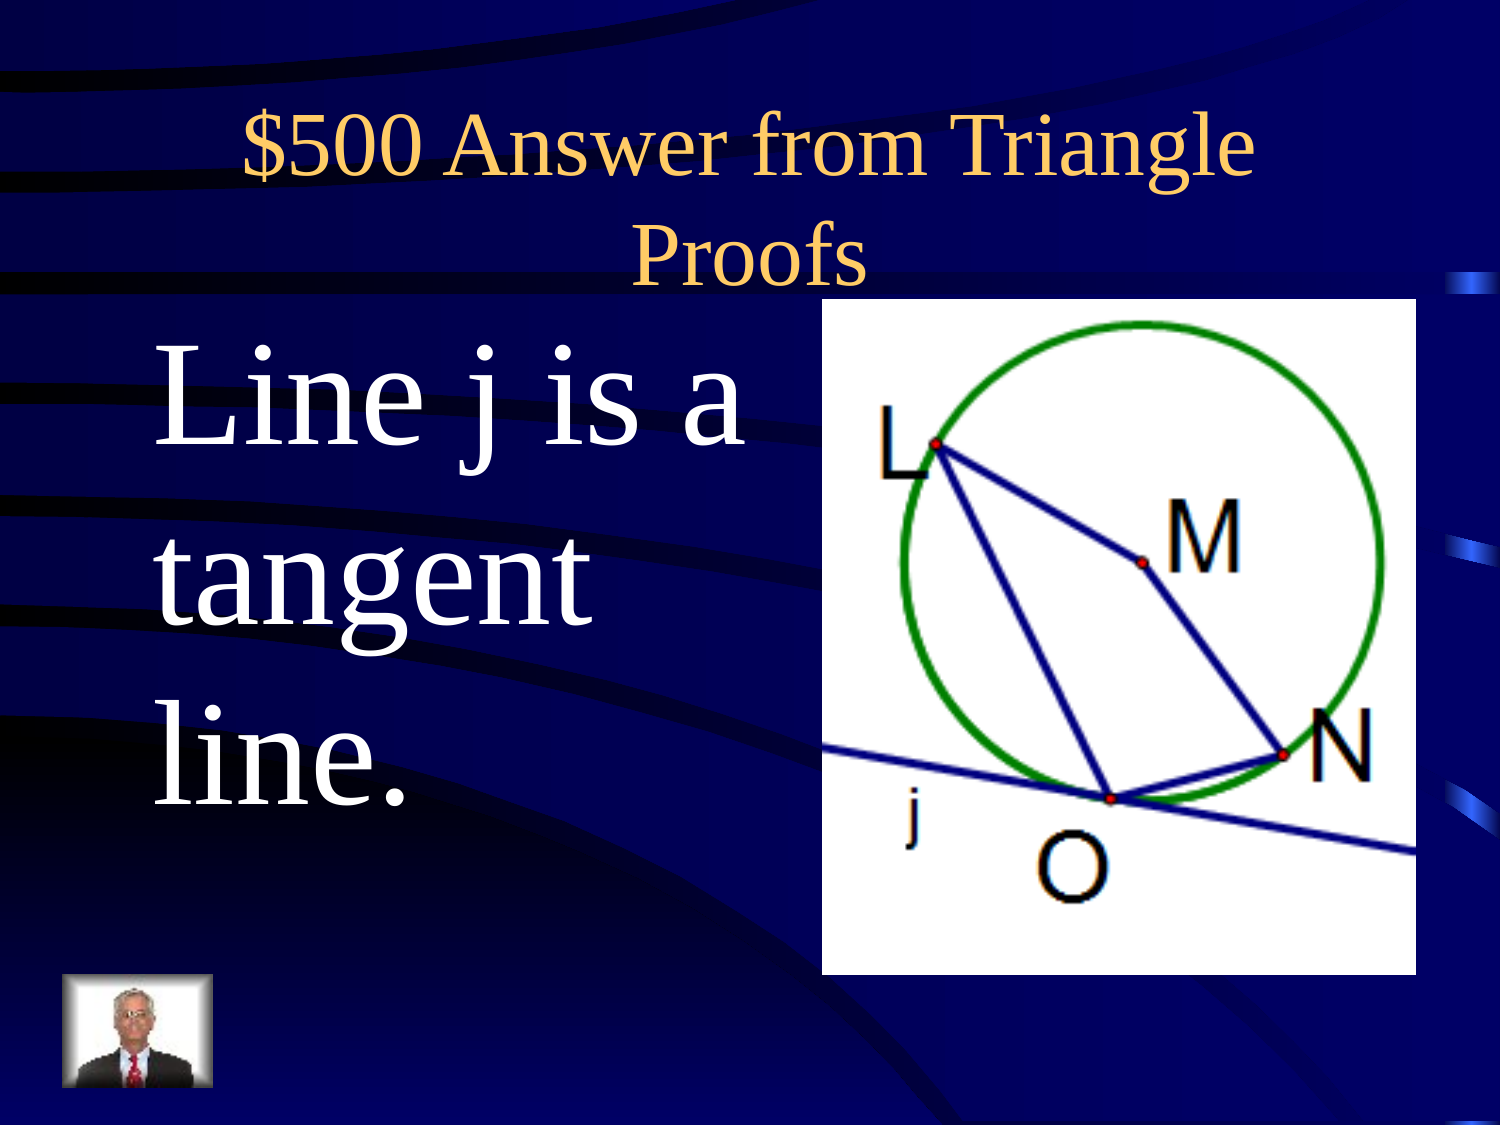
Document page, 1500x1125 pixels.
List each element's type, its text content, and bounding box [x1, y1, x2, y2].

title $500 Answer from Triangle Proofs [112, 99, 1388, 288]
picture [62, 974, 213, 1088]
text_box Line j is a tangent line. [137, 287, 788, 843]
picture [822, 299, 1416, 976]
